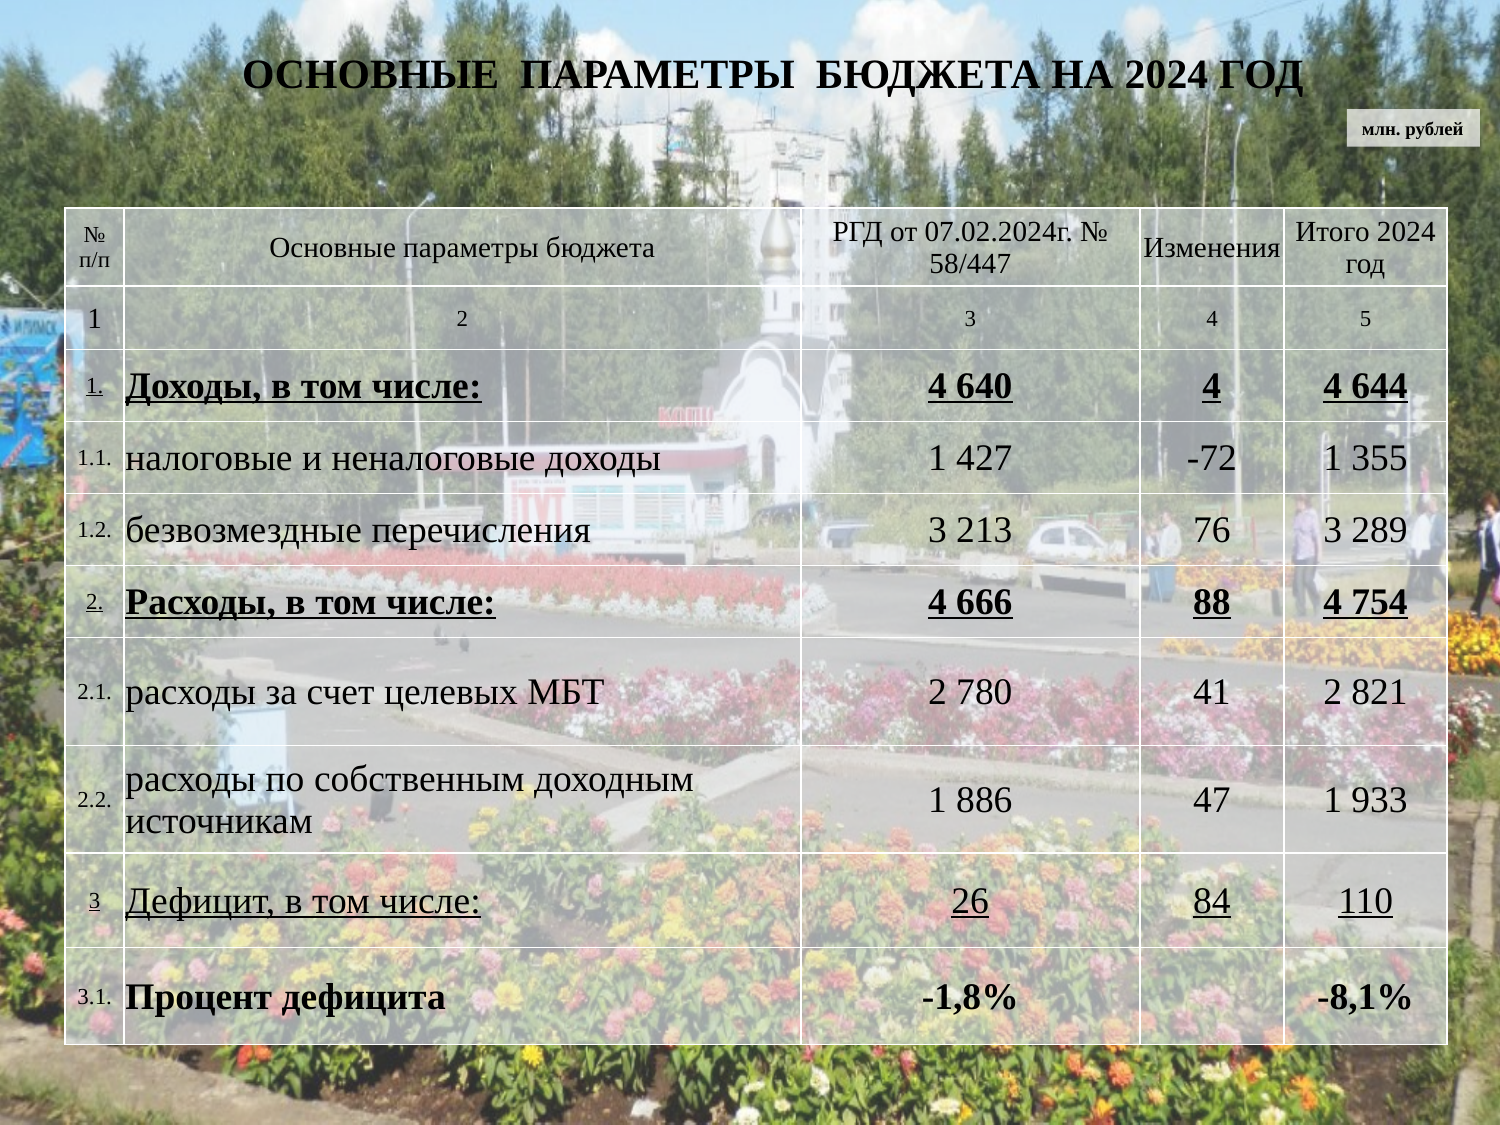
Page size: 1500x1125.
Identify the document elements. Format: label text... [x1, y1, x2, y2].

table_cell 3.1. [66, 948, 123, 1044]
table_cell расходы по собственным доходным источникам [125, 746, 800, 852]
table_cell 1 886 [802, 746, 1139, 852]
table_cell Доходы, в том числе: [125, 350, 800, 421]
table_cell -72 [1141, 422, 1283, 493]
table_cell 4 [1141, 287, 1283, 349]
table_cell 41 [1141, 638, 1283, 745]
table_cell 4 644 [1285, 350, 1446, 421]
table_cell 3 [66, 854, 123, 947]
table_header РГД от 07.02.2024г. № 58/447 [802, 209, 1139, 285]
table_cell 2 [125, 287, 800, 349]
table_cell -1,8% [802, 948, 1139, 1044]
table_cell 2.2. [66, 746, 123, 852]
table_cell -8,1% [1285, 948, 1446, 1044]
table_cell 3 213 [802, 494, 1139, 565]
table_cell 3 [802, 287, 1139, 349]
text_box млн. рублей [1346, 109, 1480, 147]
table_cell 4 [1141, 350, 1283, 421]
table_cell 88 [1141, 566, 1283, 637]
table_cell Расходы, в том числе: [125, 566, 800, 637]
table_header Изменения [1141, 209, 1283, 285]
table_cell 2 821 [1285, 638, 1446, 745]
table_cell 1.1. [66, 422, 123, 493]
table_cell 2. [66, 566, 123, 637]
table_cell налоговые и неналоговые доходы [125, 422, 800, 493]
table_cell 4 640 [802, 350, 1139, 421]
text_box ОСНОВНЫЕ ПАРАМЕТРЫ БЮДЖЕТА НА 2024 ГОД [199, 39, 1347, 104]
table_cell [1141, 948, 1283, 1044]
table_cell 84 [1141, 854, 1283, 947]
table_cell 1 [66, 287, 123, 349]
table_cell 3 289 [1285, 494, 1446, 565]
table_cell 1.2. [66, 494, 123, 565]
table_cell 76 [1141, 494, 1283, 565]
table_cell 2.1. [66, 638, 123, 745]
table_cell 5 [1285, 287, 1446, 349]
table_cell 47 [1141, 746, 1283, 852]
table_cell 110 [1285, 854, 1446, 947]
table_header Итого 2024 год [1285, 209, 1446, 285]
table_cell 1 933 [1285, 746, 1446, 852]
table_cell 2 780 [802, 638, 1139, 745]
table_cell безвозмездные перечисления [125, 494, 800, 565]
table_cell расходы за счет целевых МБТ [125, 638, 800, 745]
table_header № п/п [66, 209, 123, 285]
table_cell 1 427 [802, 422, 1139, 493]
table_cell 4 666 [0, 0, 1500, 1125]
table_cell 26 [802, 854, 1139, 947]
table_cell 4 754 [1285, 566, 1446, 637]
table_cell 1. [66, 350, 123, 421]
table_cell 1 355 [1285, 422, 1446, 493]
table_cell Процент дефицита [125, 948, 800, 1044]
table_header Основные параметры бюджета [125, 209, 800, 285]
table_cell Дефицит, в том числе: [125, 854, 800, 947]
